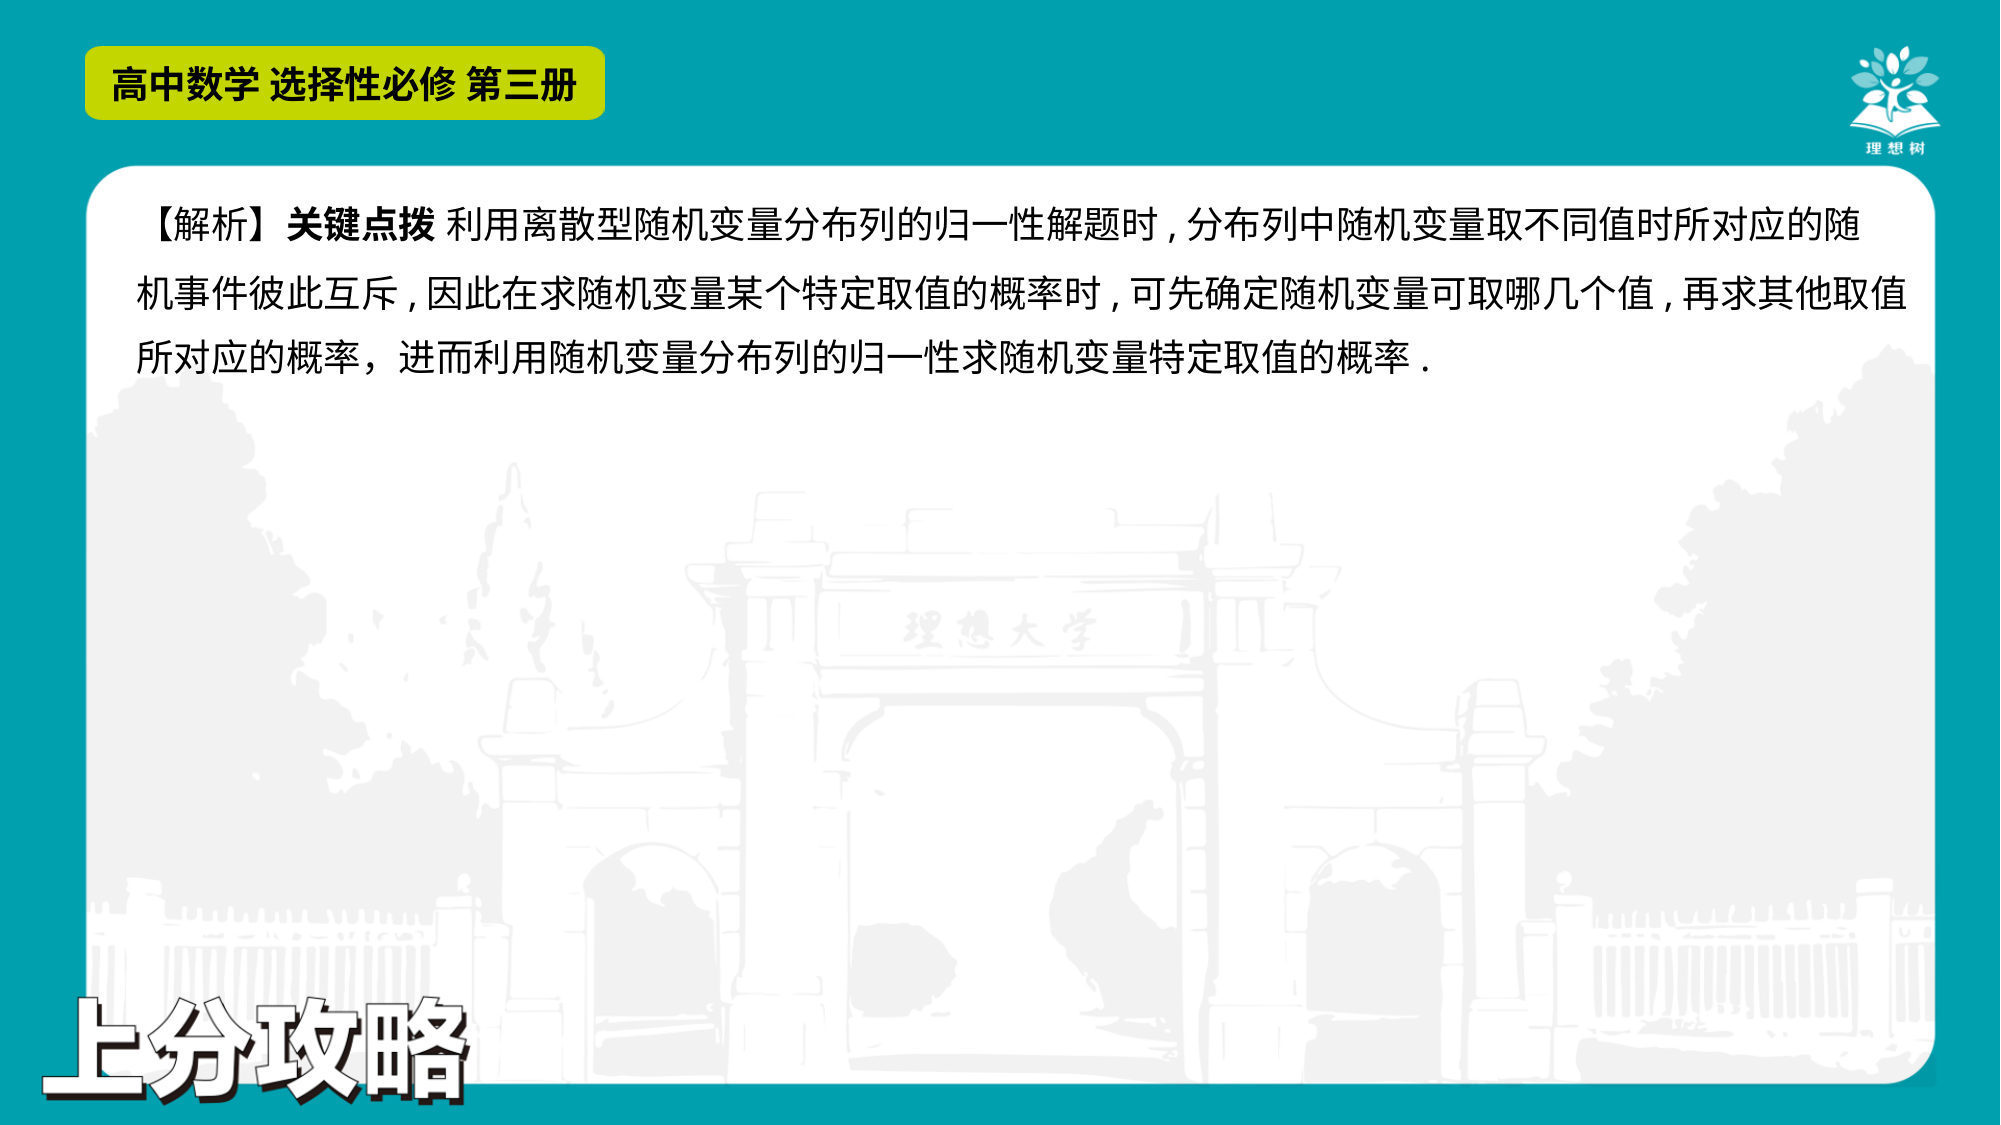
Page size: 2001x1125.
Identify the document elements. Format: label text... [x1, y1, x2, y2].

picture [0, 0, 2000, 1125]
text_box 【解析】关键点拨 利用离散型随机变量分布列的归一性解题时,分布列中随机变量取不同值时所对应的随 机事件彼此互斥,因此在求随机变量某个特定取值的概率时,可先确定随机变量可取哪几个值,再求其他取值 所对应的概率，进而利用随机变量分布列的归一性求随机变量特定取值的概率. [136, 177, 1865, 373]
